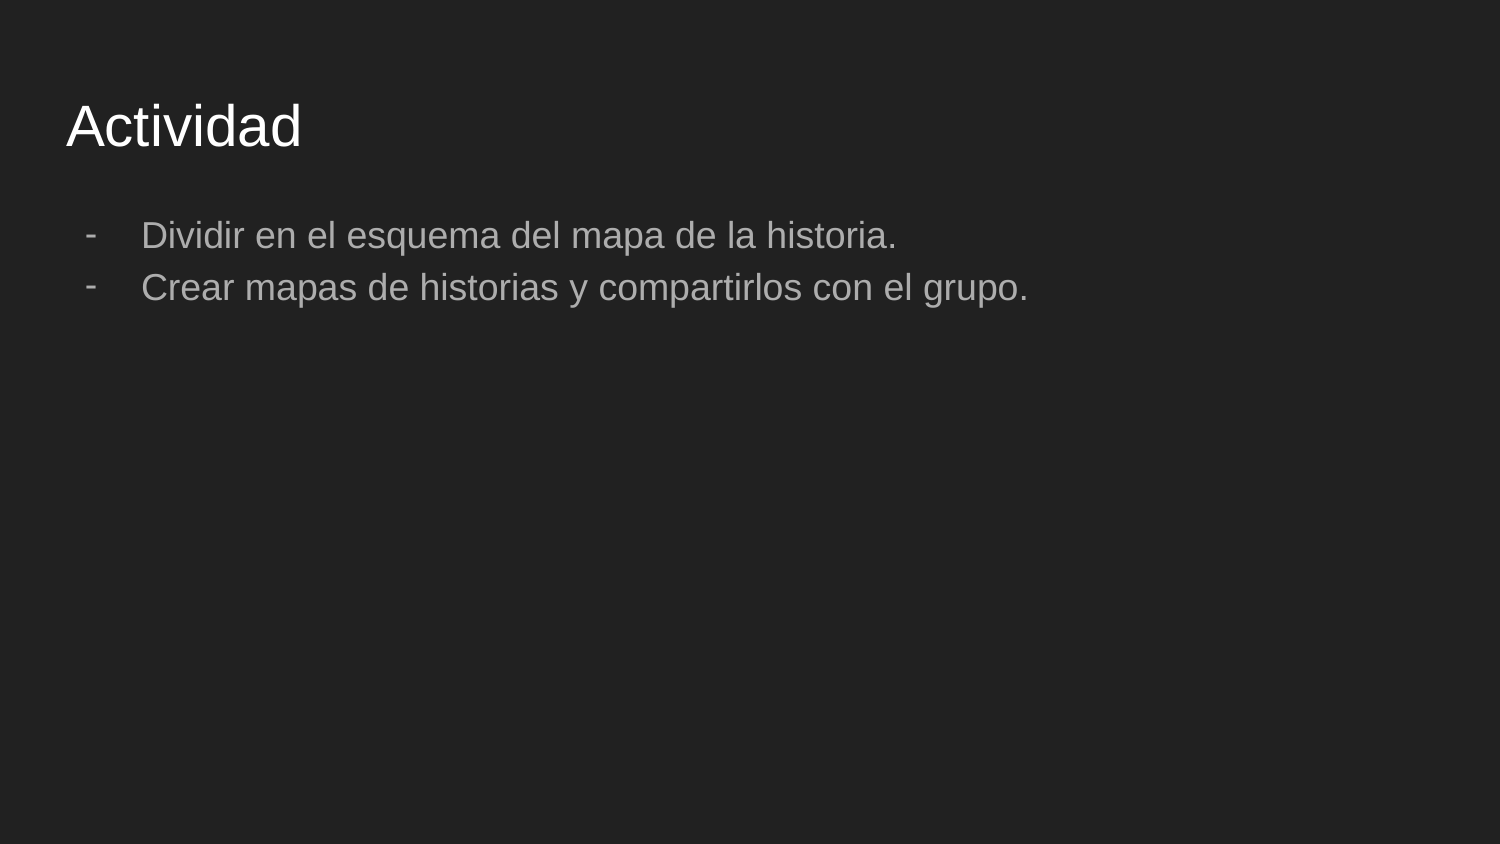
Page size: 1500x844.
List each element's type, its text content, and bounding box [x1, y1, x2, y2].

list Dividir en el esquema del mapa de la historia. Crear mapas de historias y compartirlos con el grupo. [51, 189, 1449, 750]
title Actividad [51, 72, 1449, 167]
